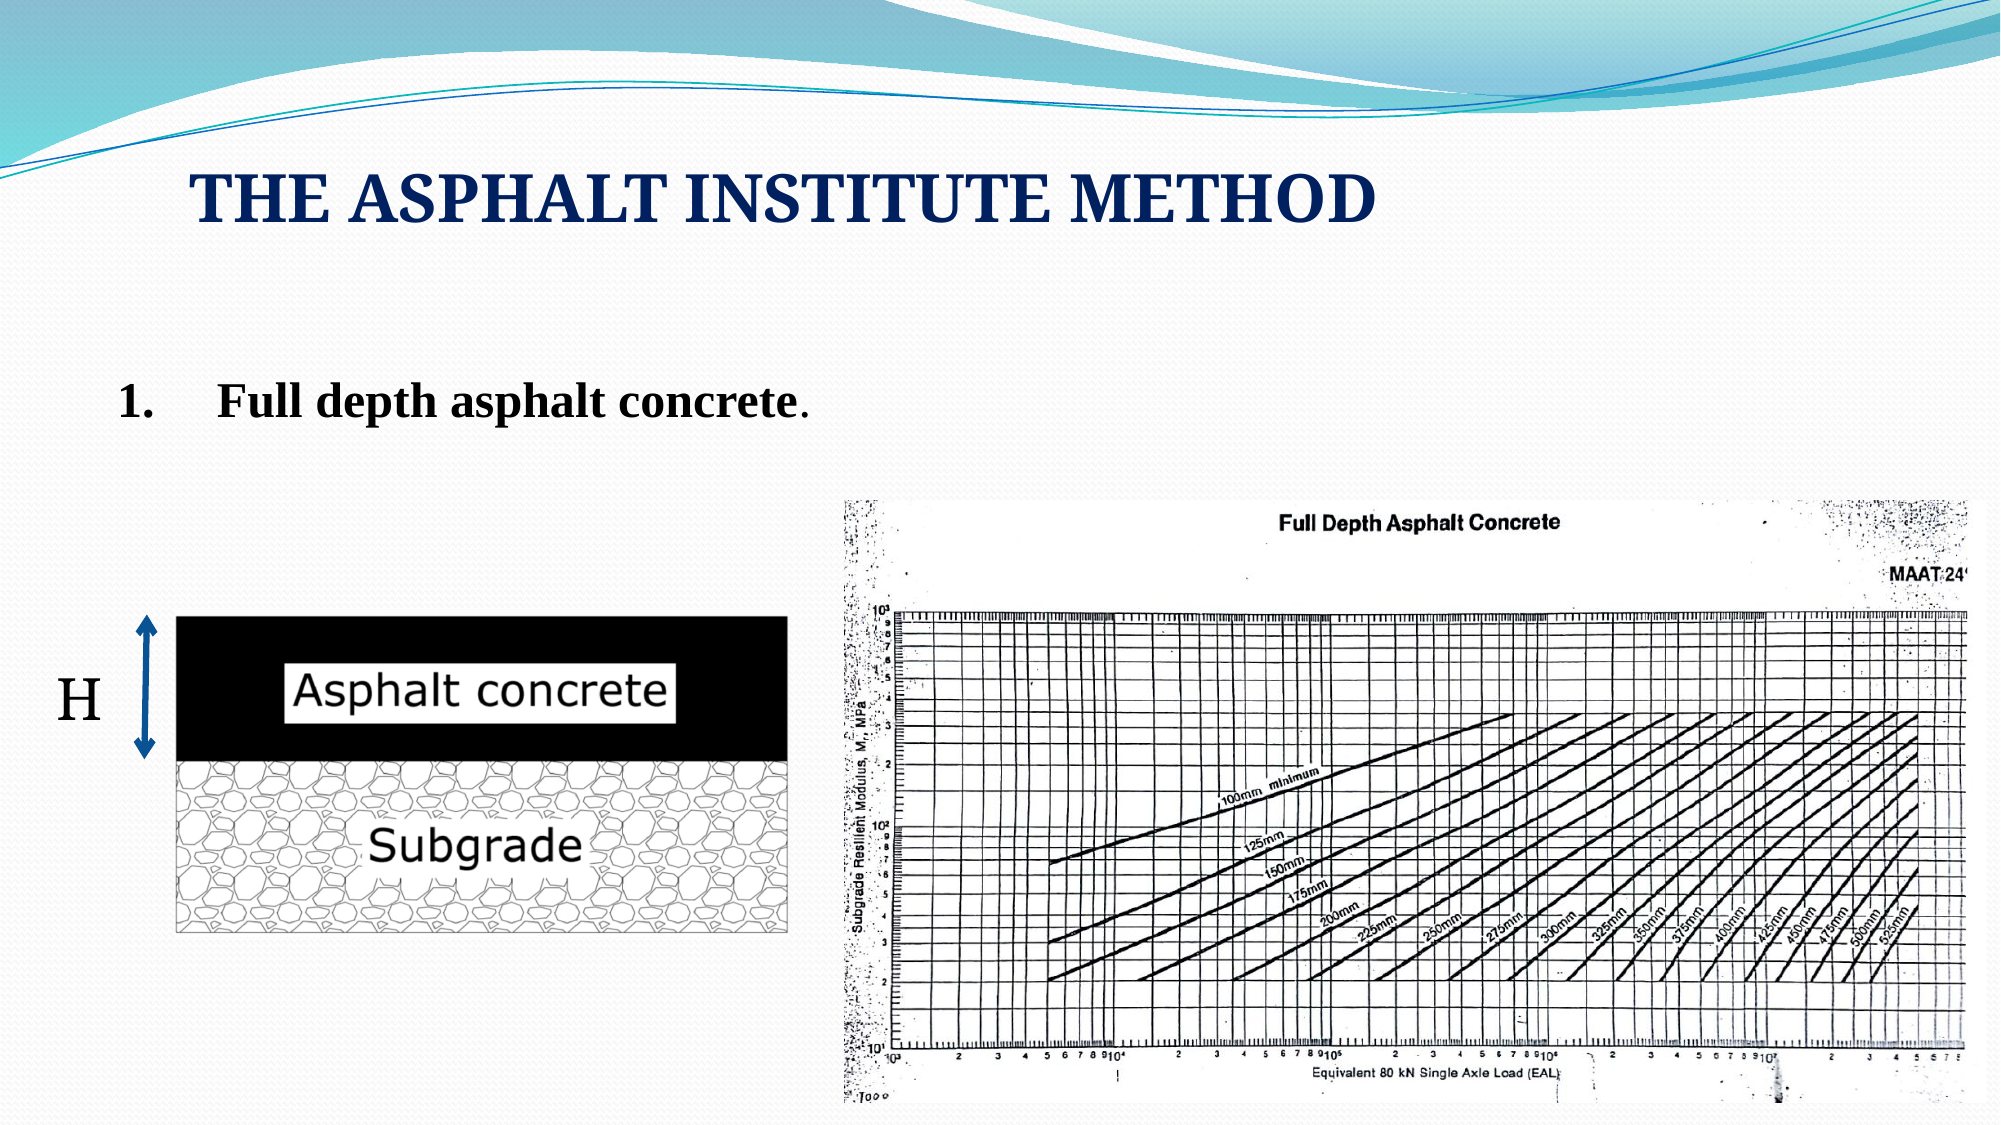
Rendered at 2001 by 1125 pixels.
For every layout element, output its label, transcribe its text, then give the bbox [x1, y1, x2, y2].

picture [318, 466, 645, 1081]
text_box [176, 690, 212, 694]
picture [175, 610, 313, 937]
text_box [72, 685, 219, 689]
text_box H [41, 598, 137, 740]
text_box Full depth asphalt concrete. [102, 311, 1816, 435]
picture [648, 610, 789, 937]
text_box THE ASPHALT INSTITUTE METHOD [174, 148, 1762, 244]
picture [843, 499, 1987, 1103]
